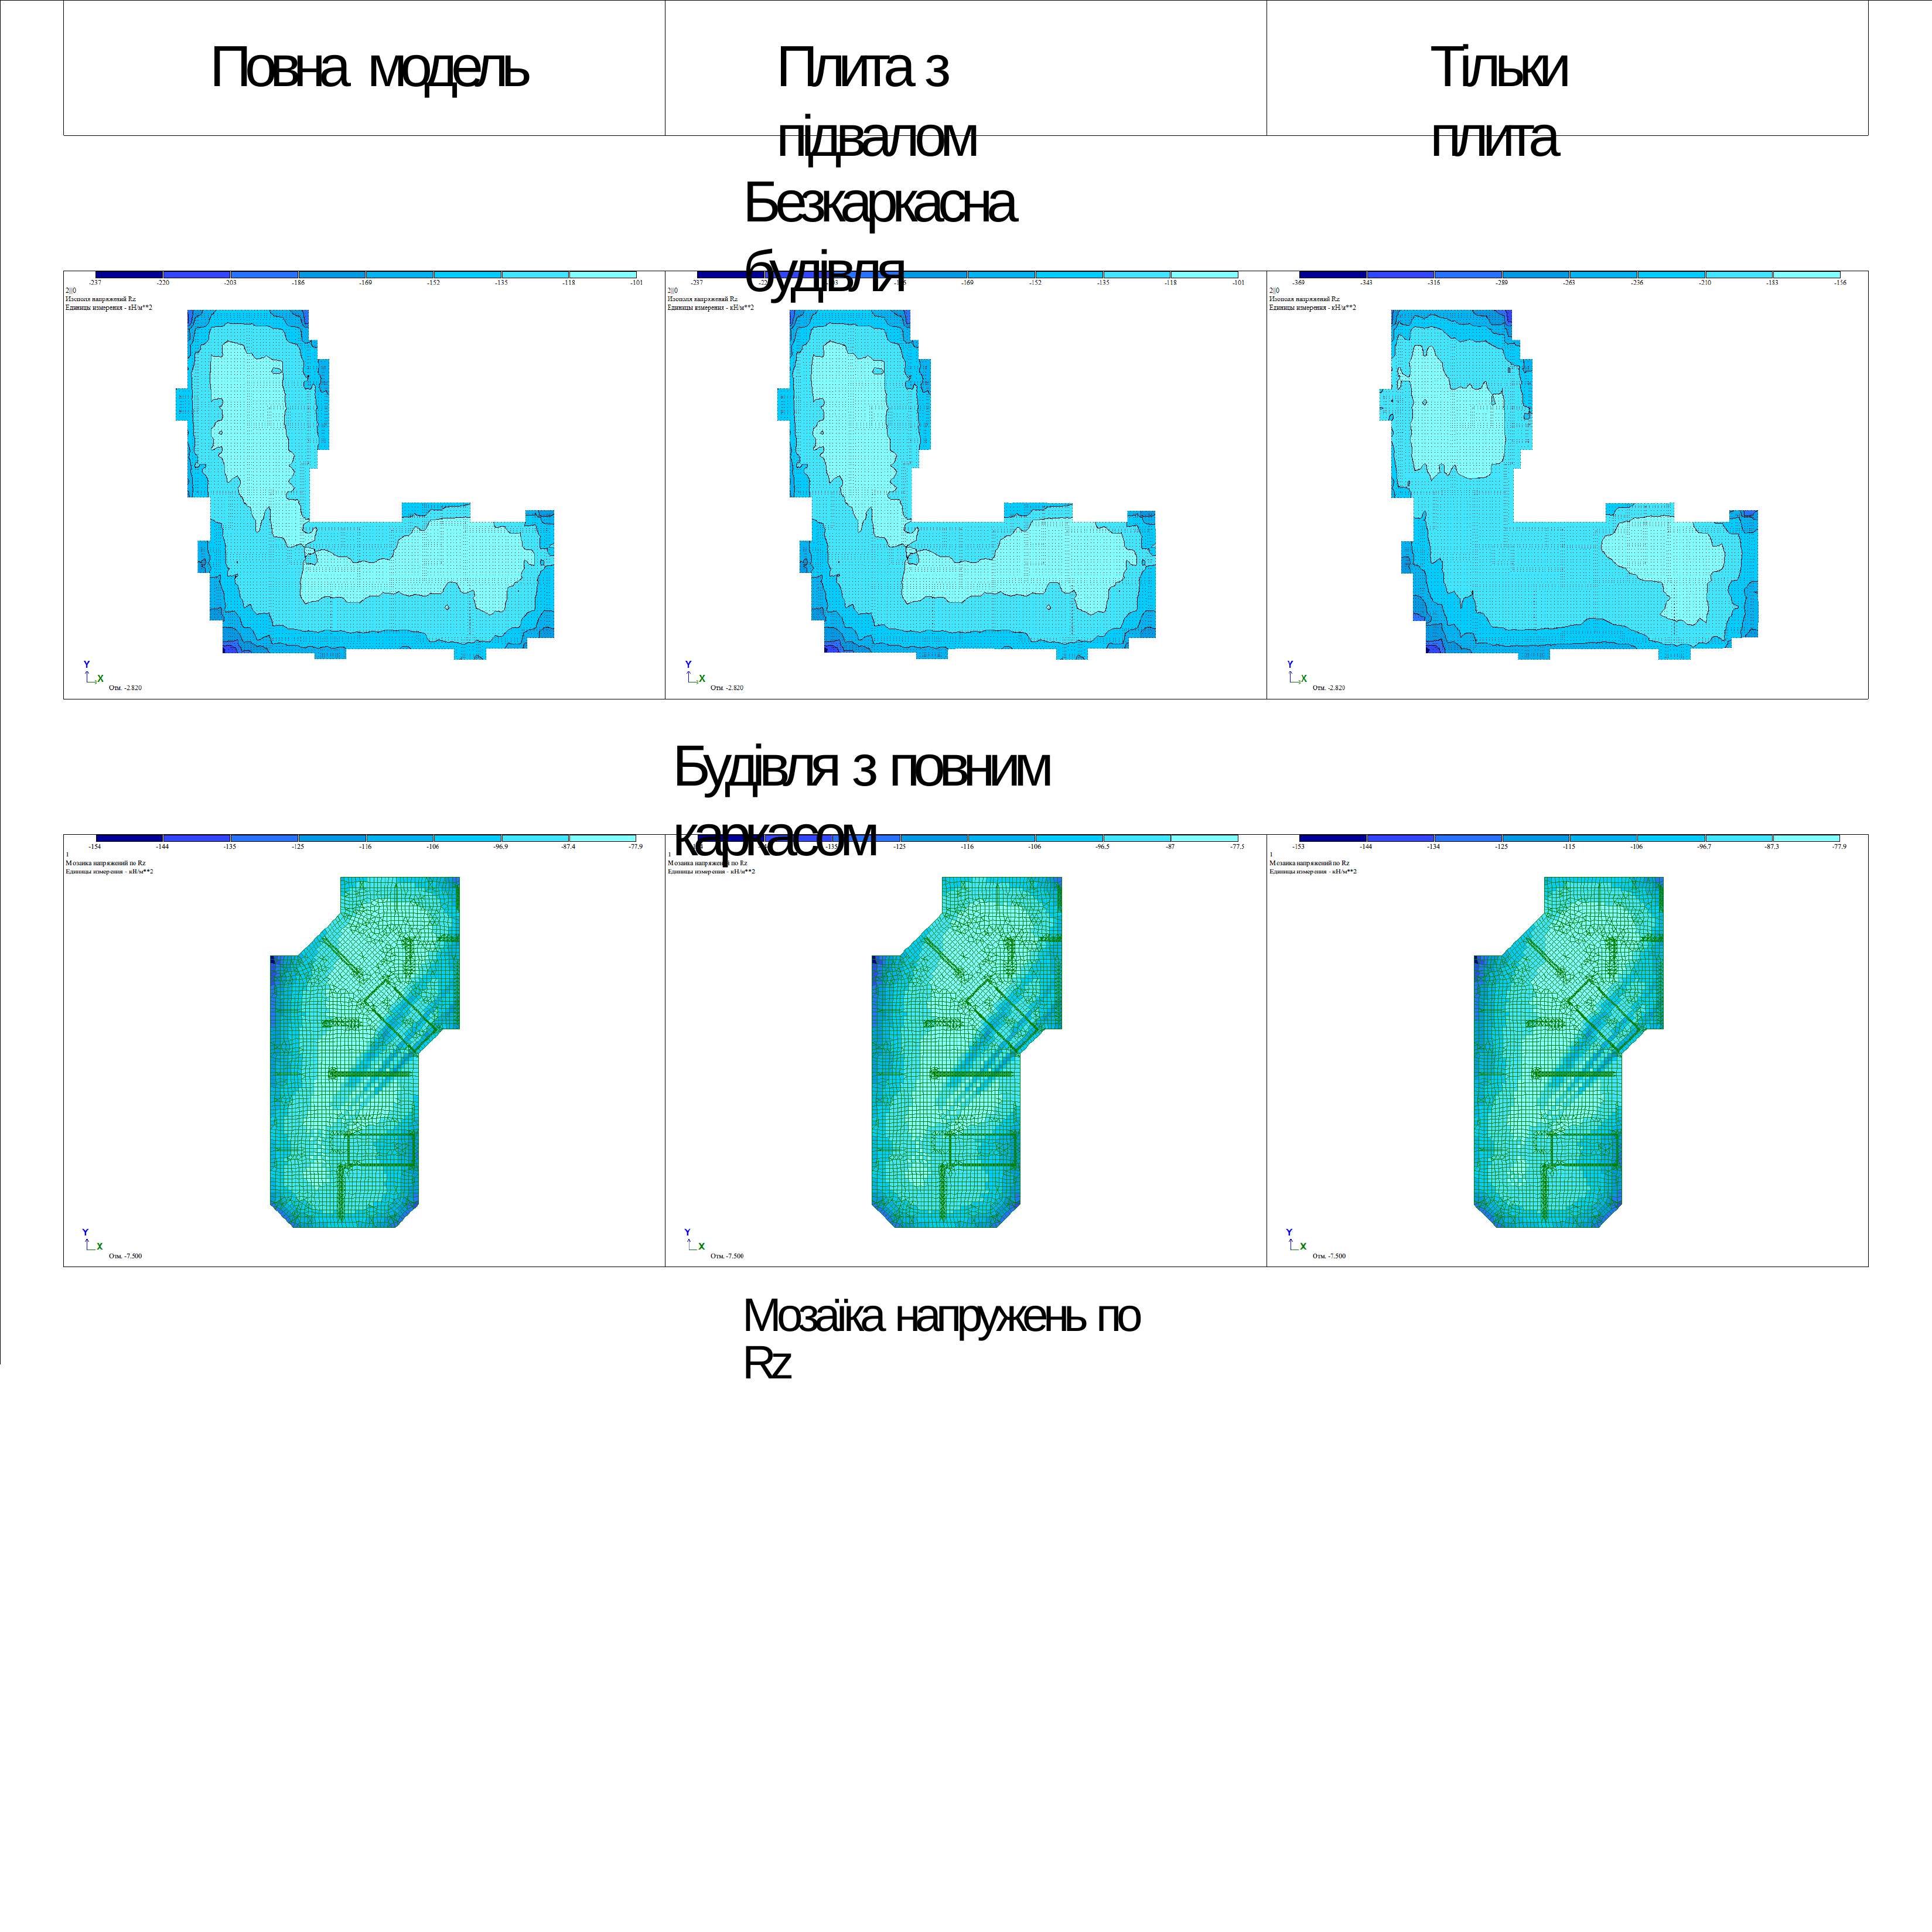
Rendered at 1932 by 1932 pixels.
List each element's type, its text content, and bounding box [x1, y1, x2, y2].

table_header [64, 835, 665, 1267]
table_header [64, 271, 665, 699]
table_header [1267, 835, 1868, 1267]
text_box Безкаркасна будівля [742, 163, 1193, 303]
text_box Тільки плита [1428, 28, 1707, 168]
text_box Будівля з повним каркасом [671, 728, 1258, 867]
table_header [665, 271, 1267, 699]
title Повна модель [136, 28, 1228, 351]
text_box Мозаїка напружень по Rz [741, 1293, 1191, 1388]
text_box Плита з підвалом [775, 28, 1157, 163]
table_header [665, 835, 1267, 1267]
table_header [1267, 271, 1868, 699]
